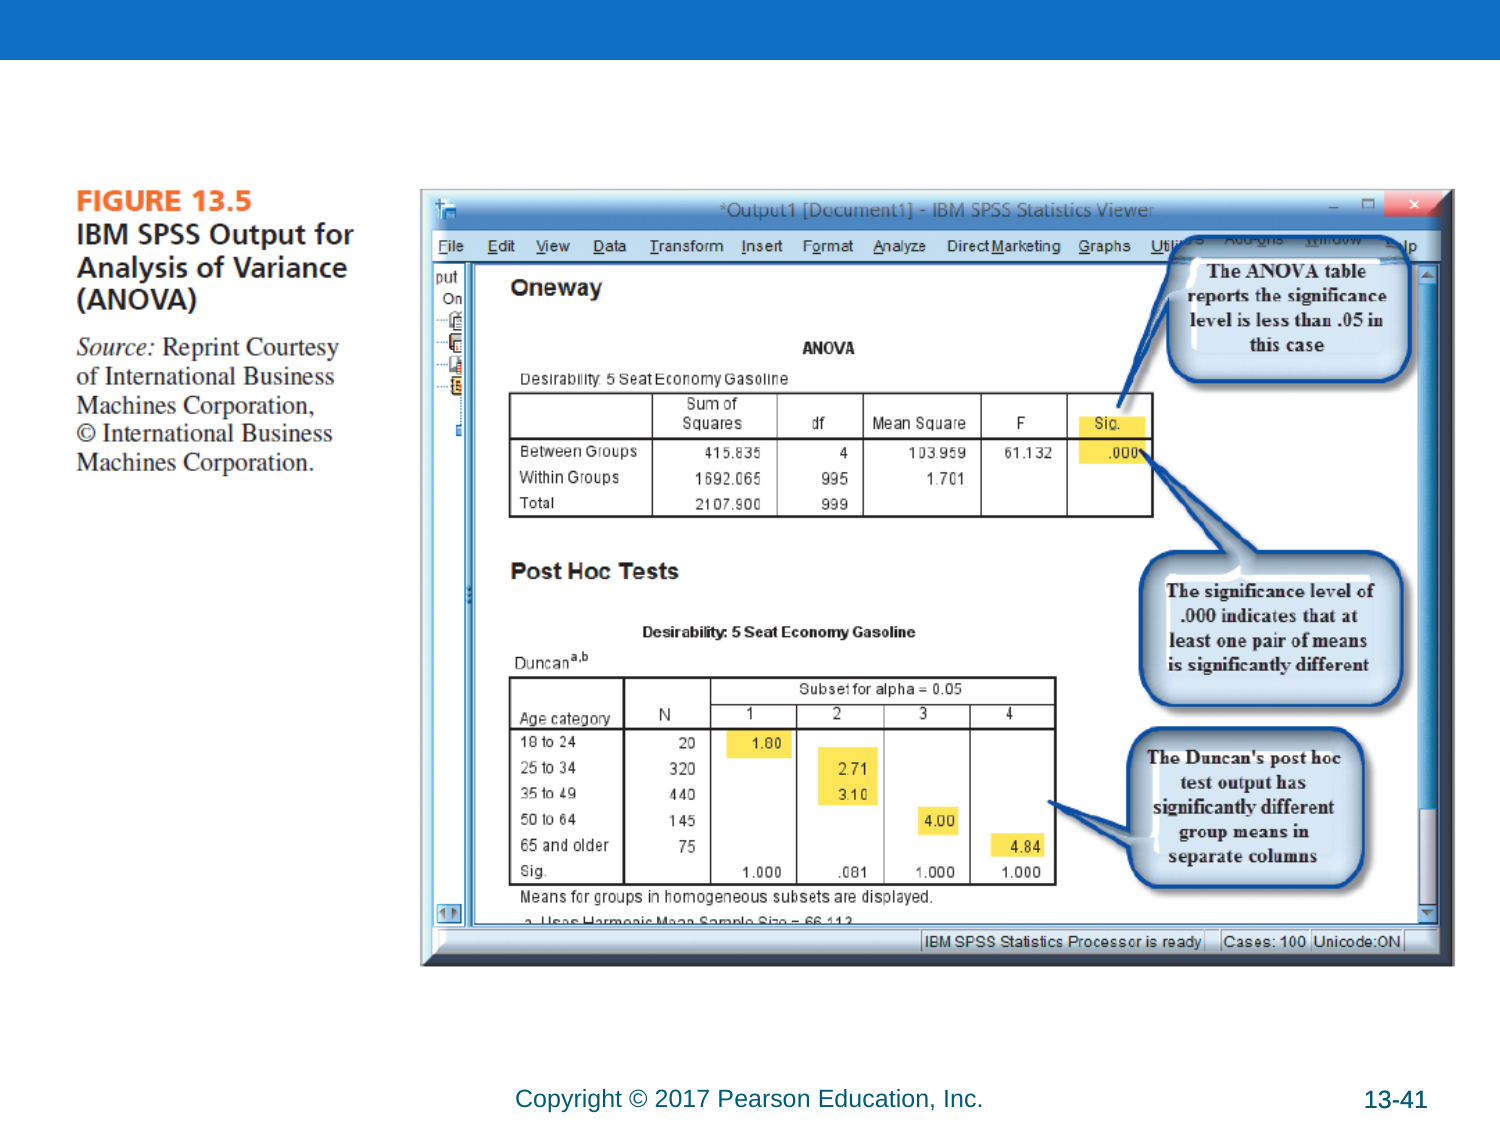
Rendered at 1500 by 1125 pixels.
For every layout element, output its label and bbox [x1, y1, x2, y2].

picture [40, 171, 1469, 975]
picture [641, 1100, 647, 1107]
